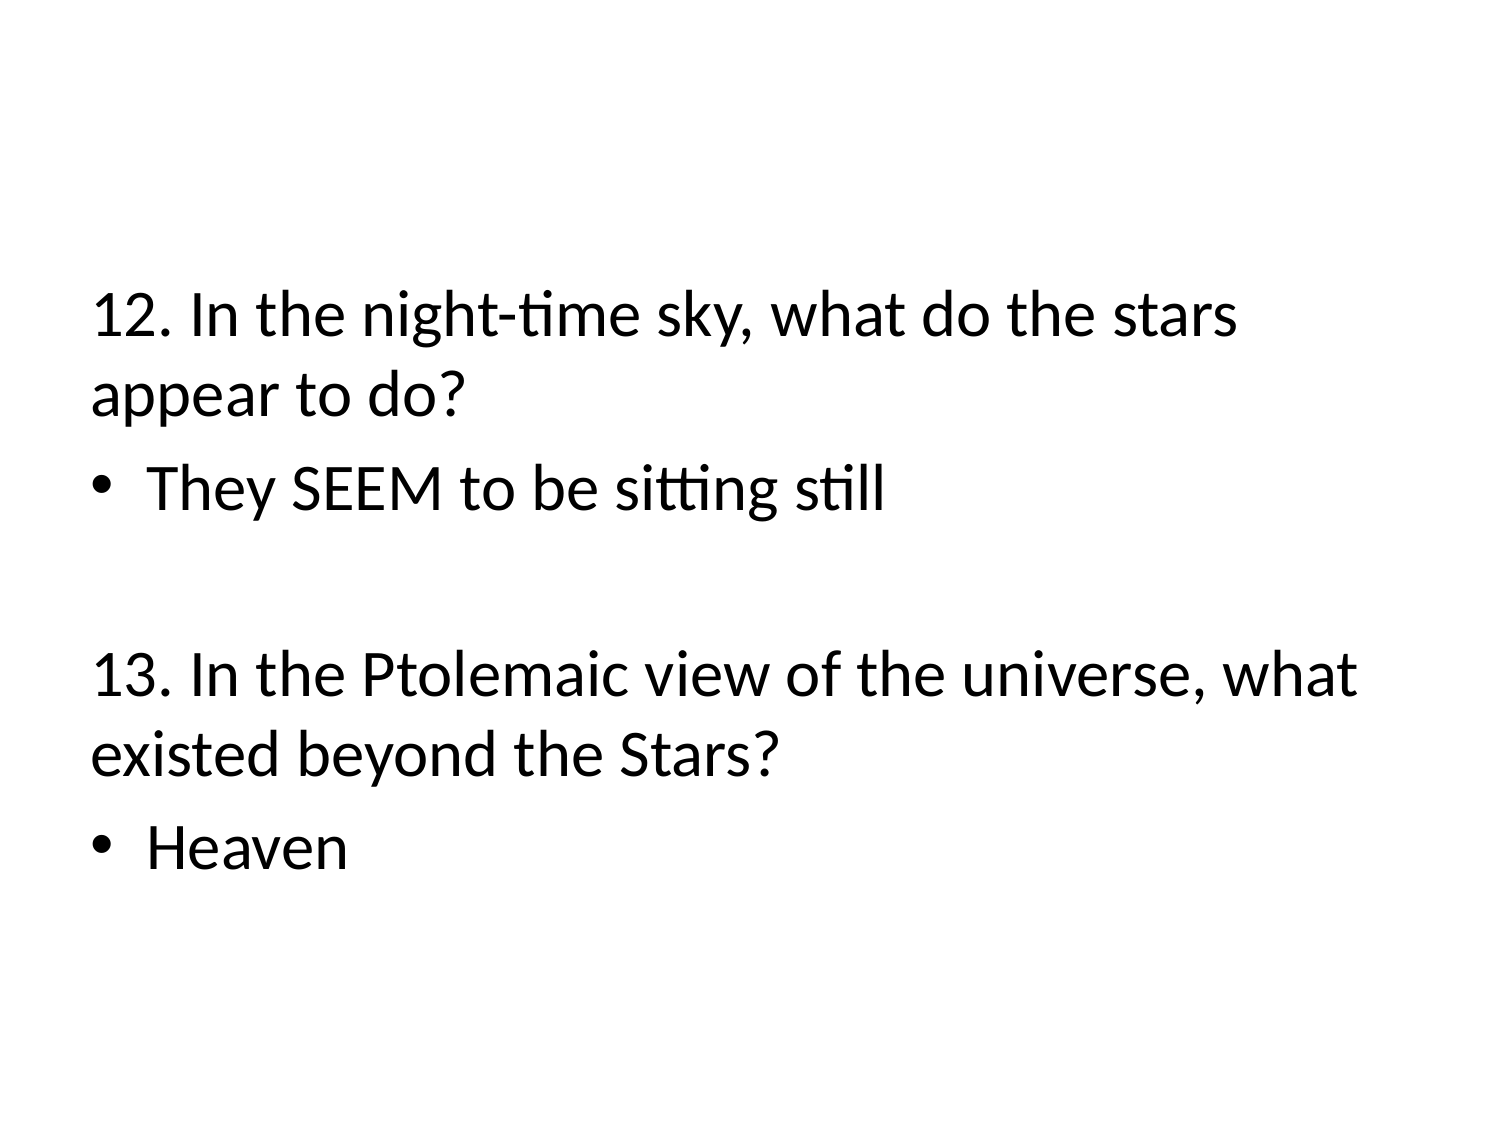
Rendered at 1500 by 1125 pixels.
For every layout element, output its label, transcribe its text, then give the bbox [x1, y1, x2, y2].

list 12. In the night-time sky, what do the stars appear to do? They SEEM to be sitting still 13. In the Ptolemaic view of the universe, what existed beyond the Stars? Heaven [75, 262, 1425, 1005]
